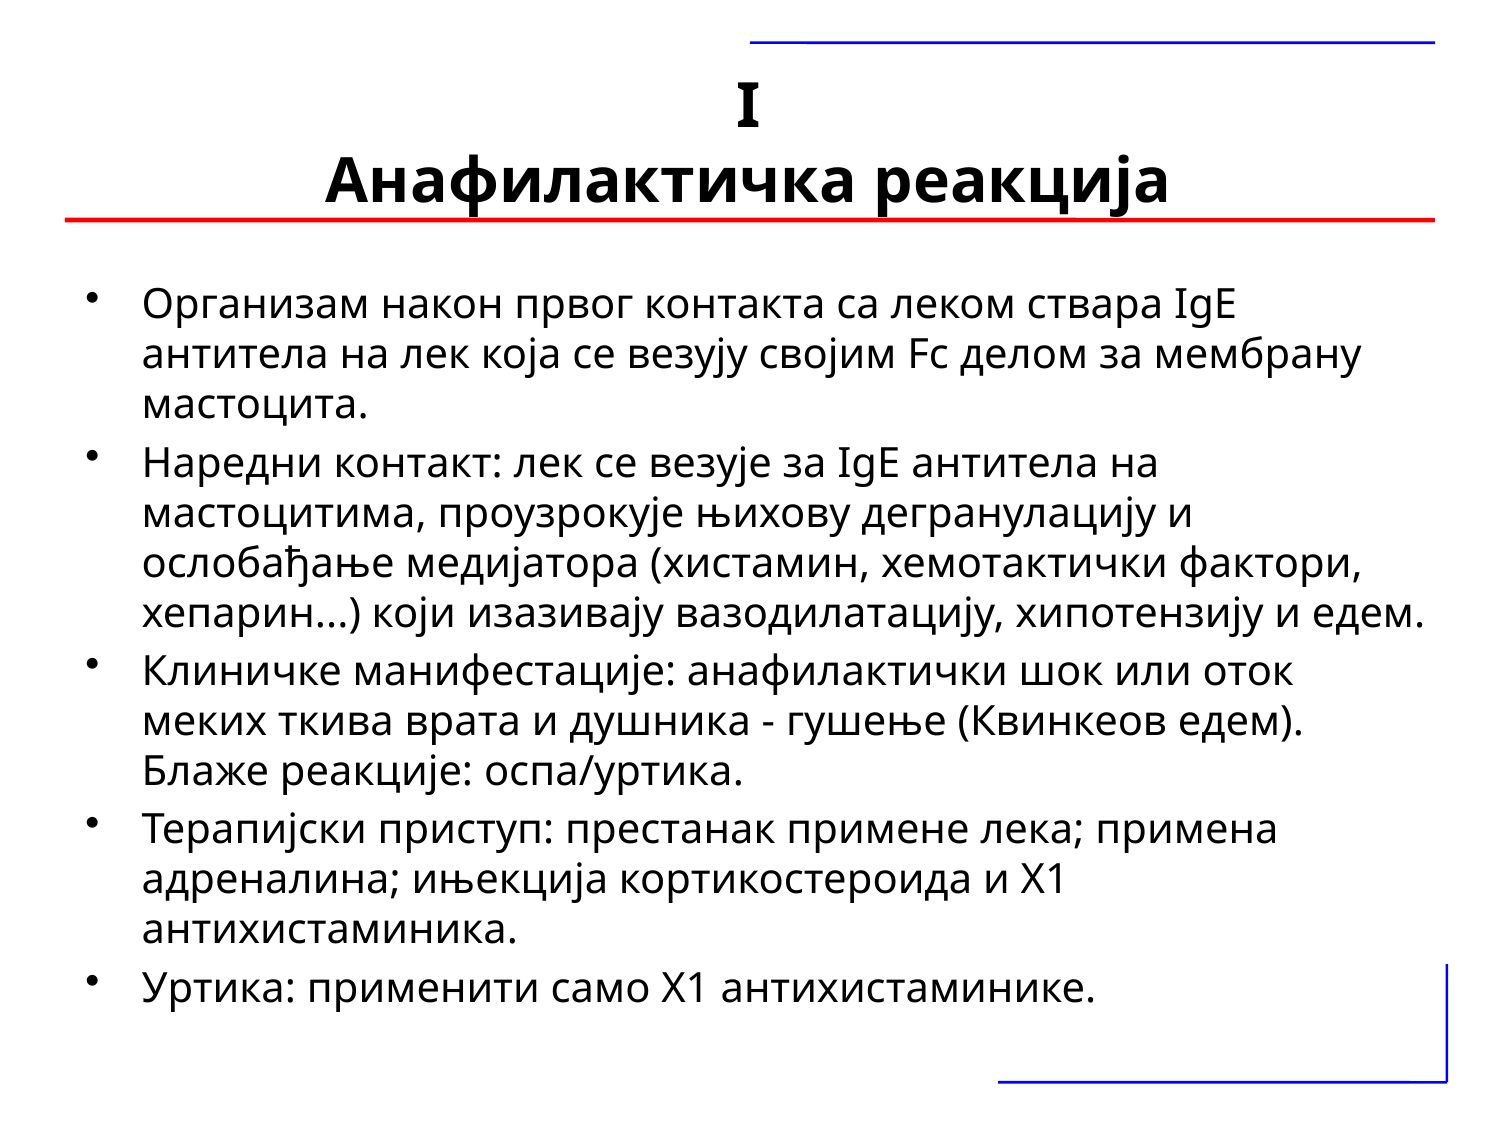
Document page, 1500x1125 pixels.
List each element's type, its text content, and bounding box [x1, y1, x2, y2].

title I Анафилактичка реакција [74, 19, 1424, 223]
list Организам након првог контакта са леком ствара IgE антитела на лек која се везују својим Fc делом за мембрану мастоцита. Наредни контакт: лек се везује за IgE антитела на мастоцитима, проузрокује њихову дегранулацију и ослобађање медијатора (хистамин, хемотактички фактори, хепарин...) који изазивају вазодилатацију, хипотензију и едем. Клиничке манифестације: анафилактички шок или оток меких ткива врата и душника - гушење (Квинкеов едем). Блаже реакције: оспа/уртика. Терапијски приступ: престанак примене лека; примена адреналина; ињекција кортикостероида и Х1 антихистаминика. Уртика: применити само Х1 антихистаминике. [70, 269, 1442, 1032]
